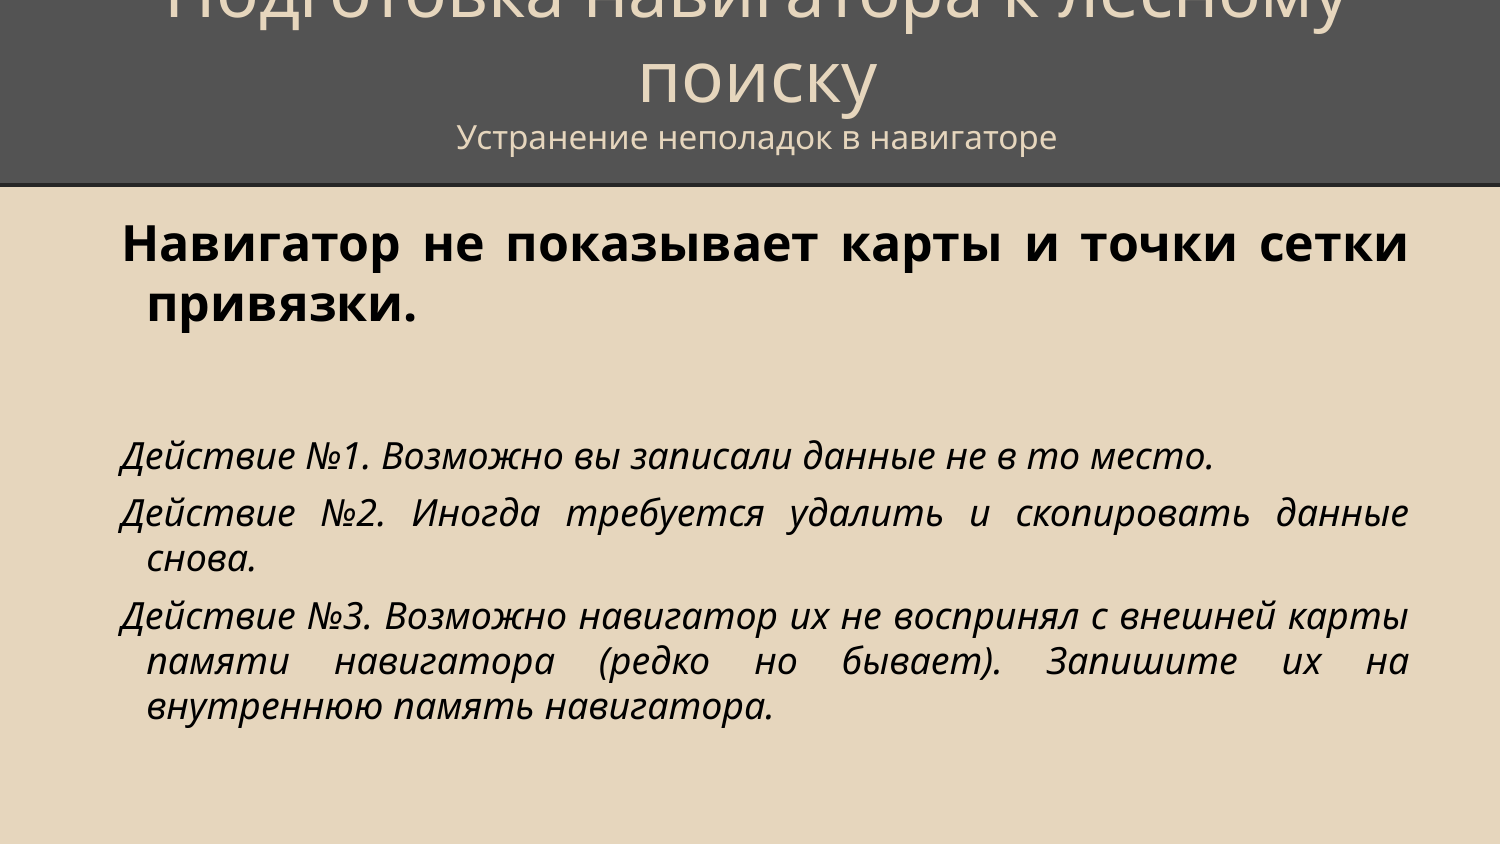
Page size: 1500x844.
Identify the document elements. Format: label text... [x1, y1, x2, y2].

list Навигатор не показывает карты и точки сетки привязки. Действие №1. Возможно вы записали данные не в то место. Действие №2. Иногда требуется удалить и скопировать данные снова. Действие №3. Возможно навигатор их не воспринял с внешней карты памяти навигатора (редко но бывает). Запишите их на внутреннюю память навигатора. [75, 196, 1425, 808]
title Подготовка навигатора к лесному поиску Устранение неполадок в навигаторе [24, 10, 1492, 172]
